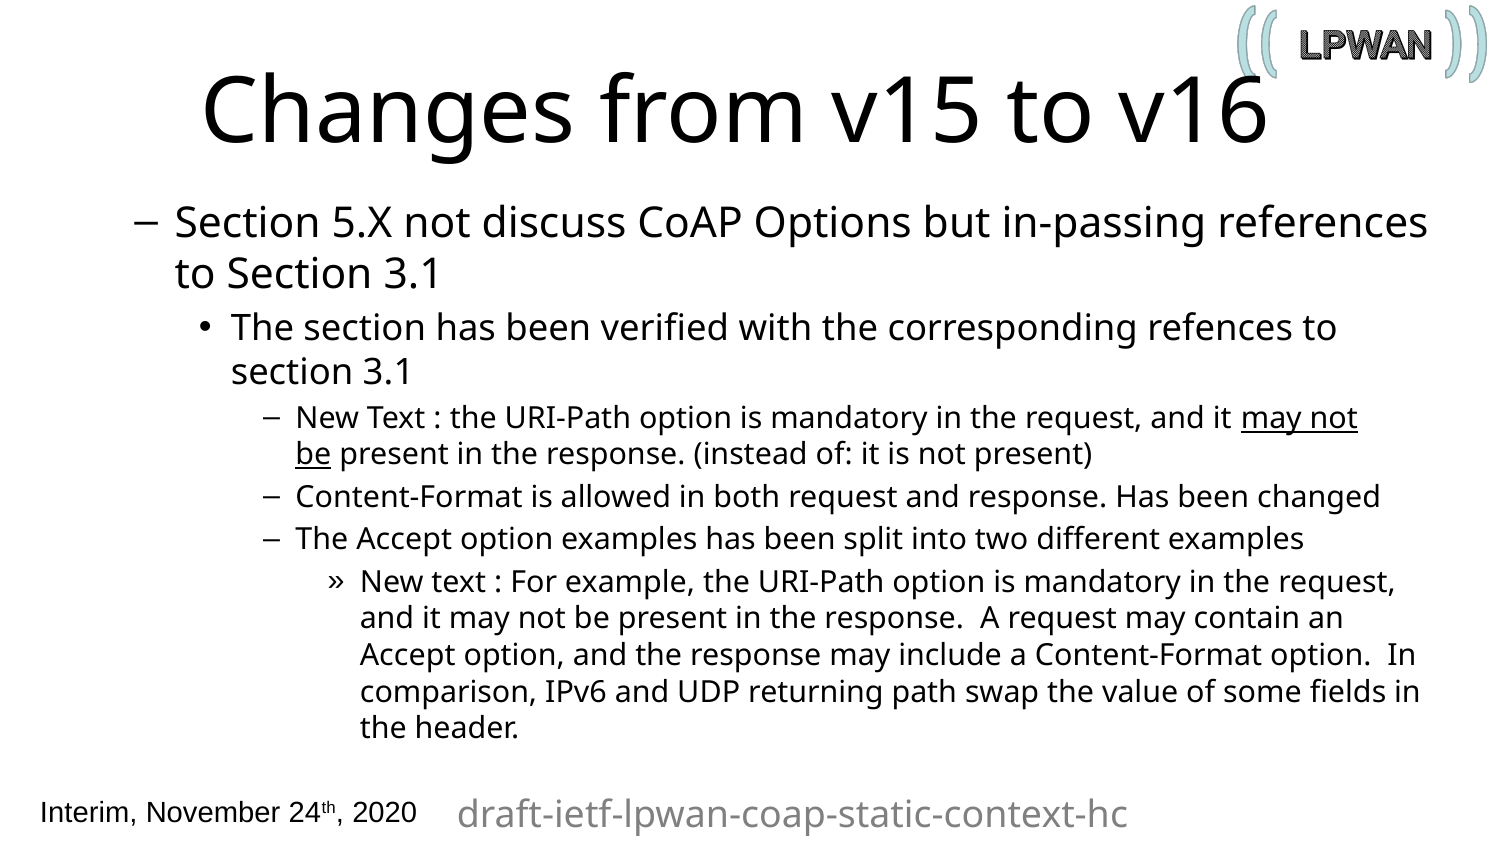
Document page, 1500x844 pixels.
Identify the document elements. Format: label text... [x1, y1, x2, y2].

title Changes from v15 to v16 [88, 24, 1383, 187]
list Section 5.X not discuss CoAP Options but in-passing references to Section 3.1 The section has been verified with the corresponding refences to section 3.1 New Text : the URI-Path option is mandatory in the request, and it may not be present in the response. (instead of: it is not present) Content-Format is allowed in both request and response. Has been changed The Accept option examples has been split into two different examples New text : For example, the URI-Path option is mandatory in the request, and it may not be present in the response. A request may contain an Accept option, and the response may include a Content-Format option. In comparison, IPv6 and UDP returning path swap the value of some fields in the header. [55, 187, 1448, 760]
picture [1237, 5, 1487, 83]
text_box draft-ietf-lpwan-coap-static-context-hc [442, 783, 1192, 843]
